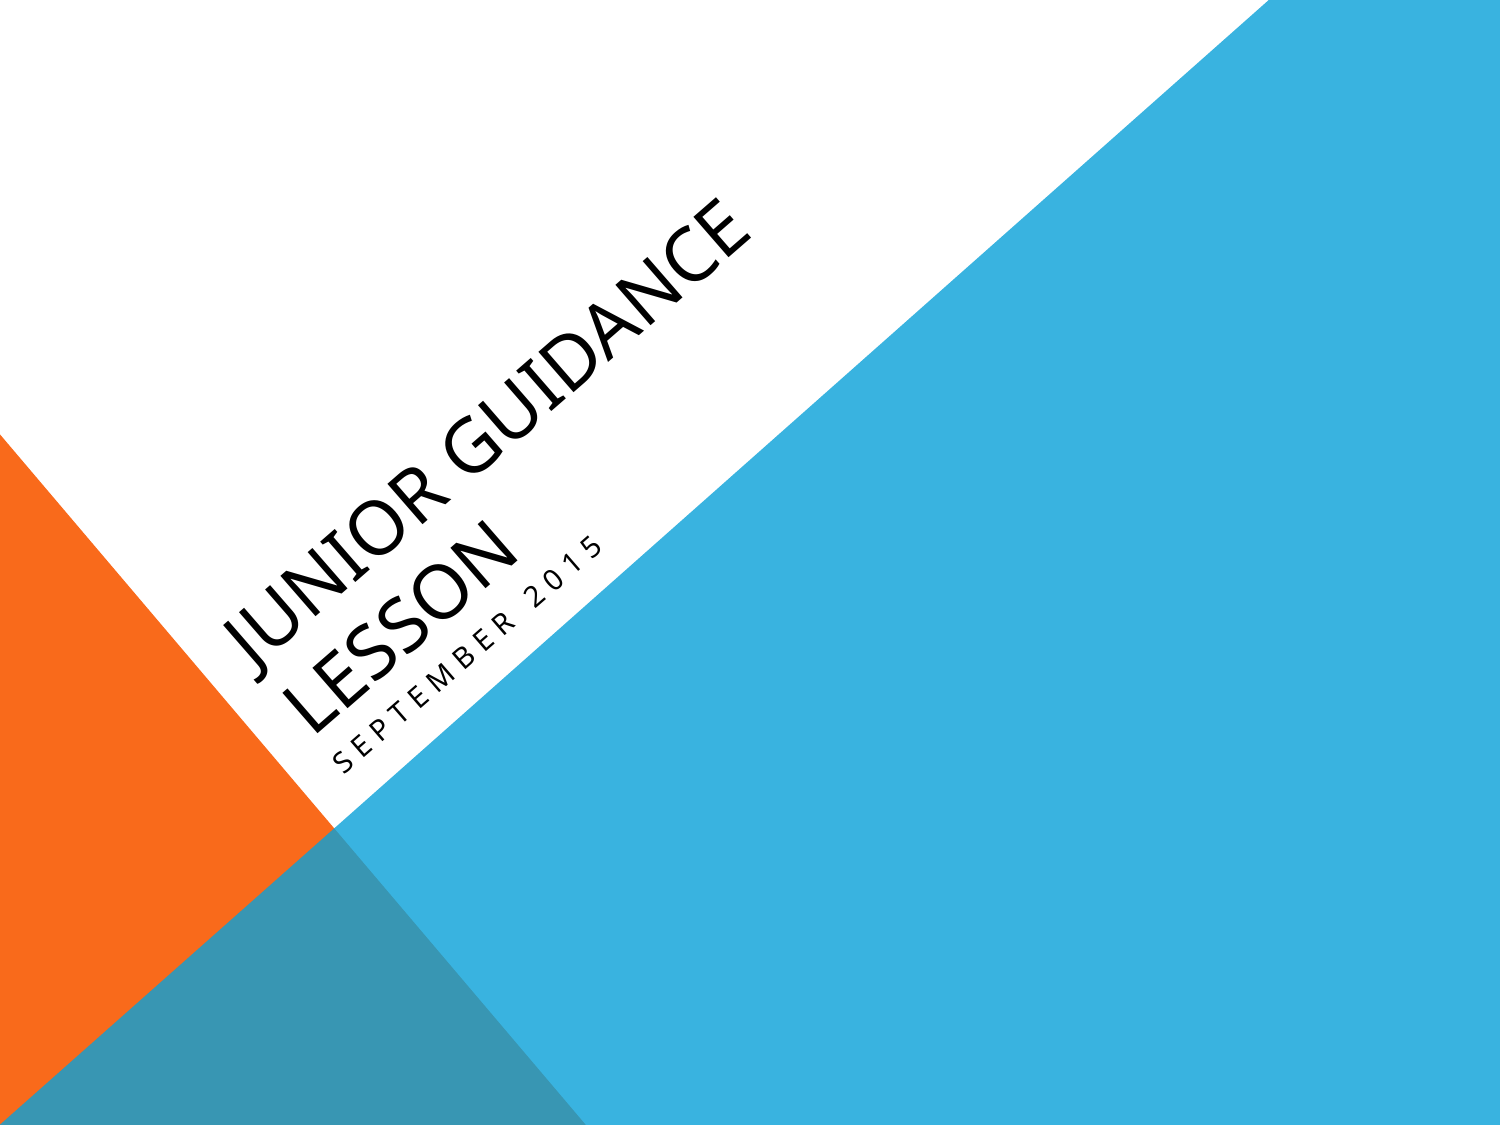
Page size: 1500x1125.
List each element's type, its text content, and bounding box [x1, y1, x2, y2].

subtitle September 2015 [312, 61, 1154, 804]
title Junior guidance lesson [182, 4, 1012, 761]
